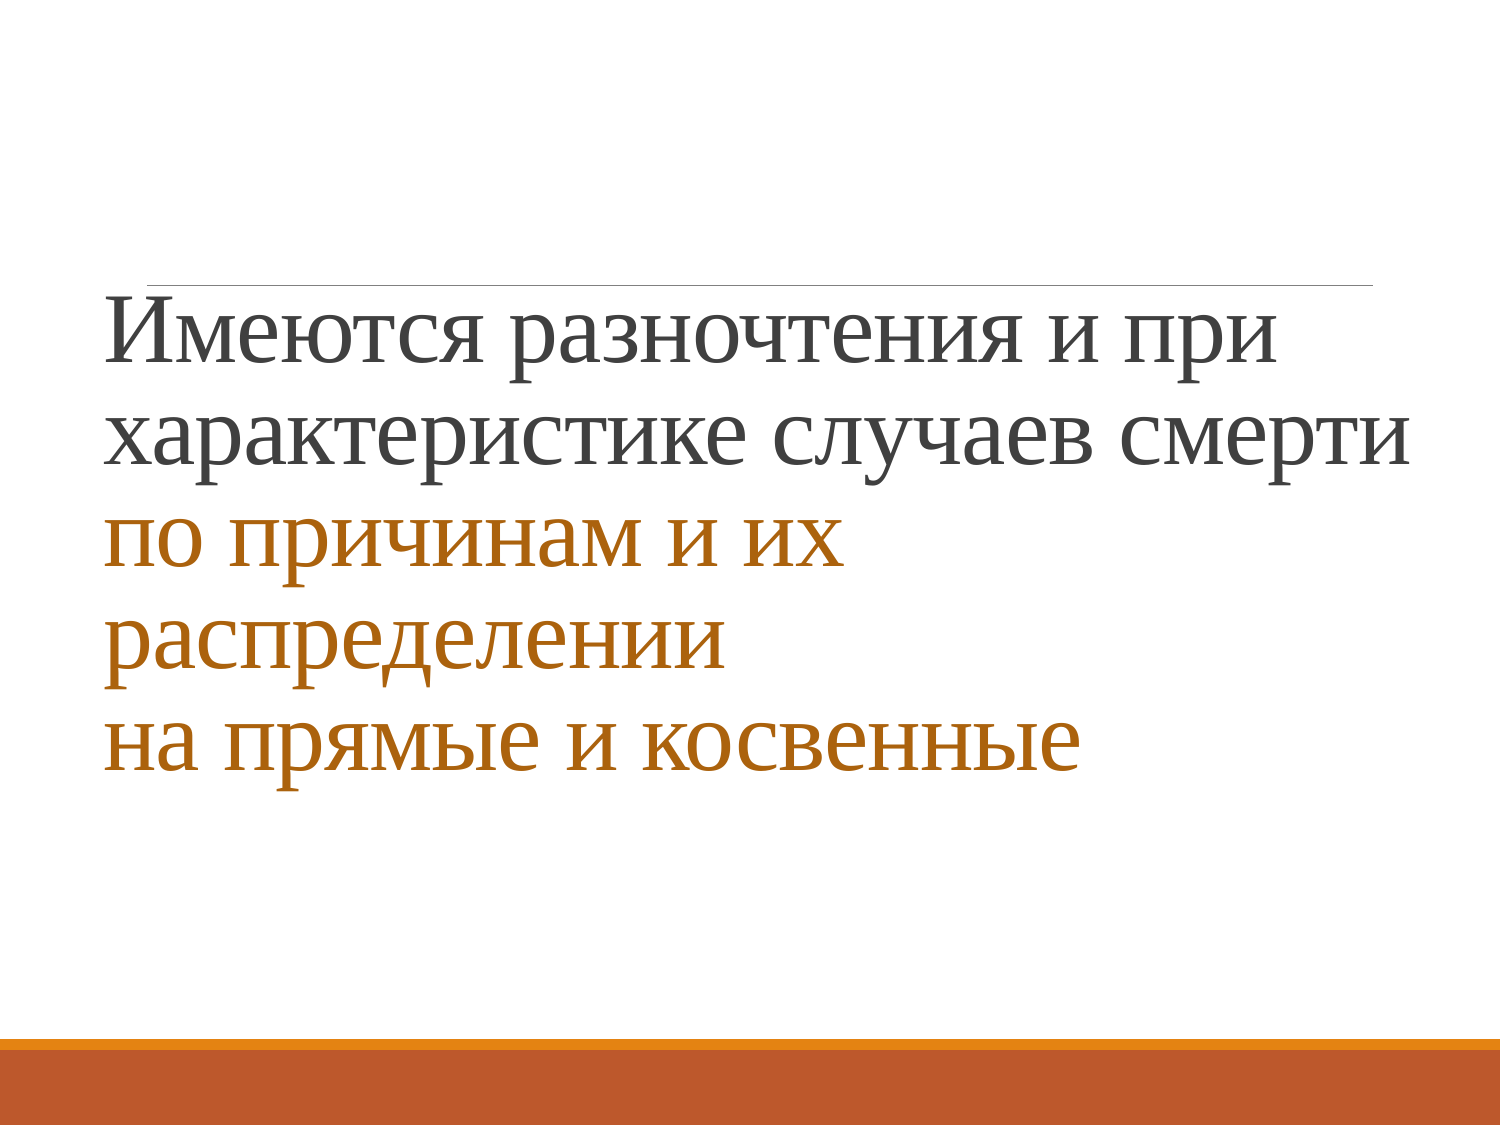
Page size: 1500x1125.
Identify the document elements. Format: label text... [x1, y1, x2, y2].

title Имеются разночтения и при характеристике случаев смерти по причинам и их распределении на прямые и косвенные [88, 219, 1500, 799]
